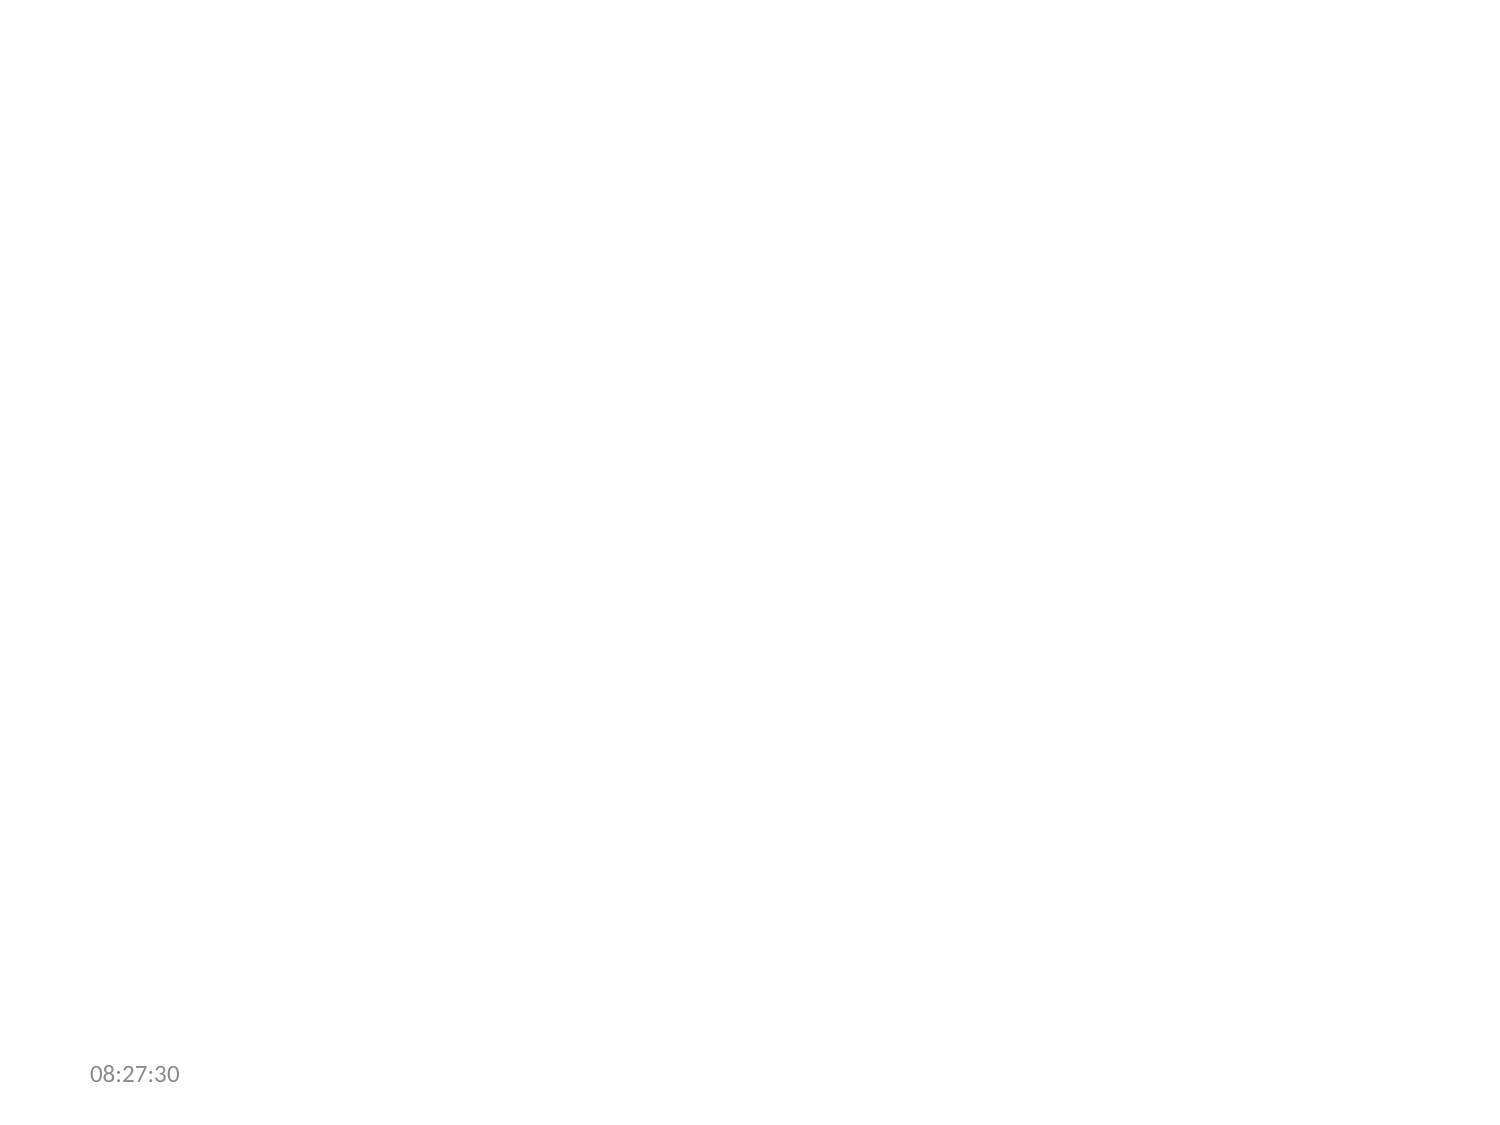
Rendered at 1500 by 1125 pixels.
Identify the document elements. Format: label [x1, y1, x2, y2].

slide_number [75, 1042, 425, 1103]
